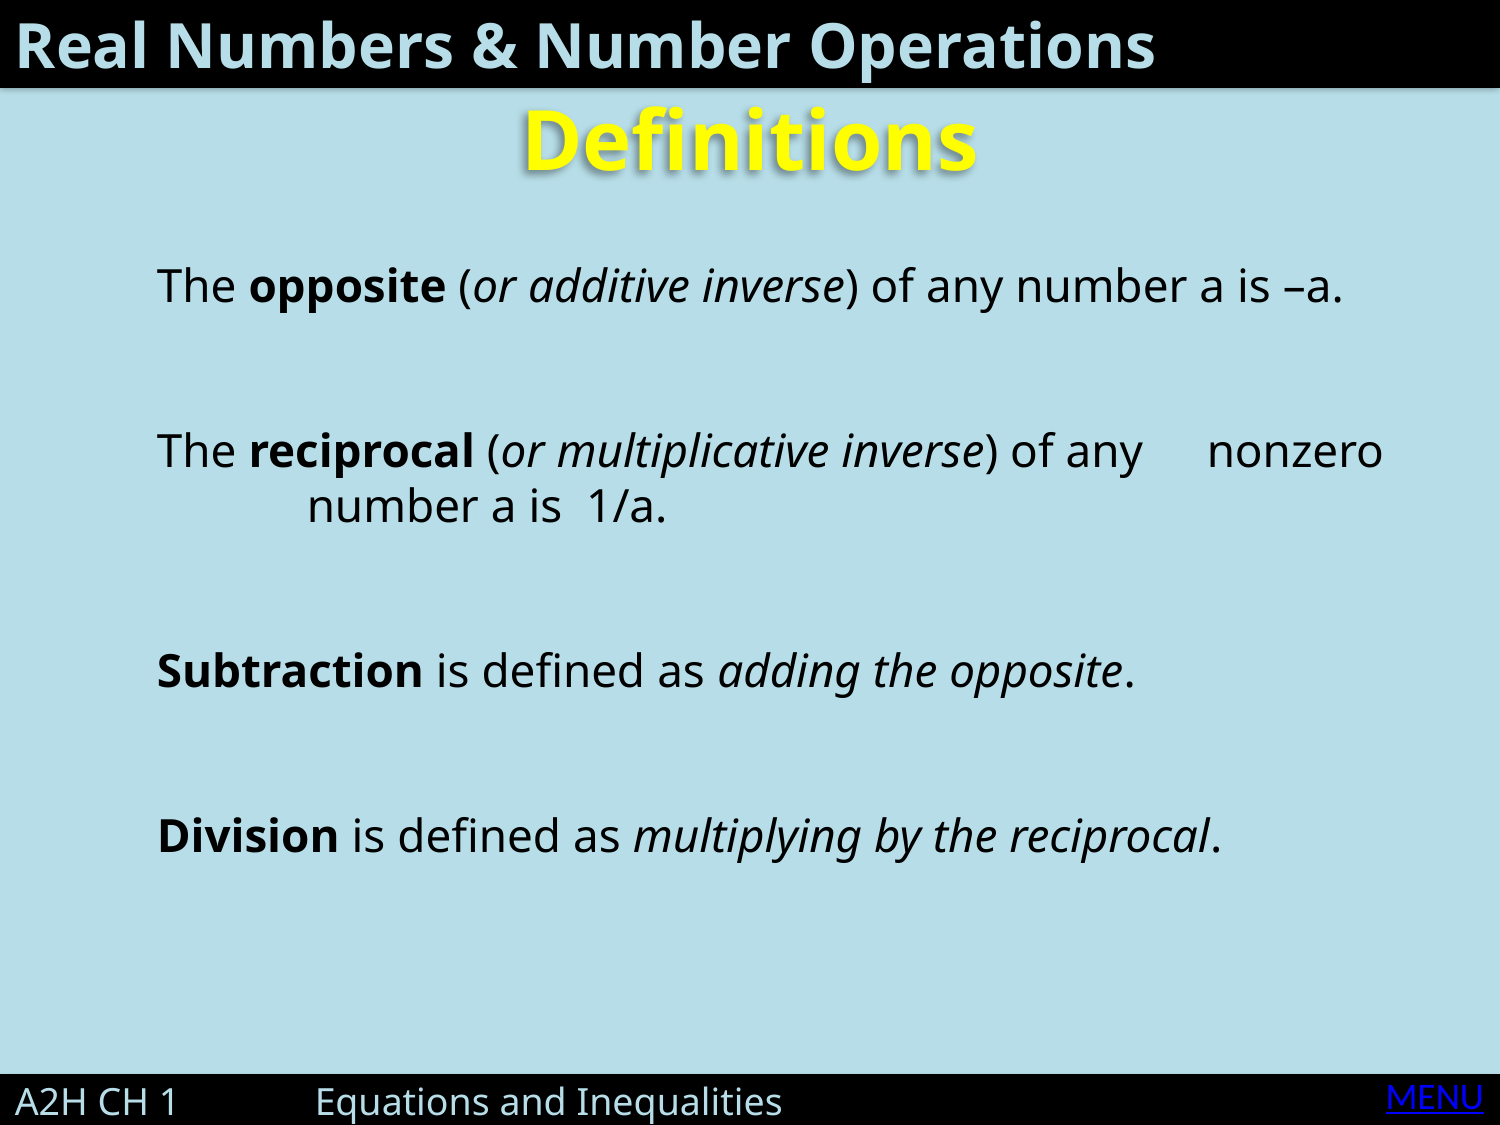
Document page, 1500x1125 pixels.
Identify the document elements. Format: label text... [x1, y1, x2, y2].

text_box A2H CH 1 Equations and Inequalities [0, 1074, 1370, 1125]
text_box MENU [1370, 1064, 1500, 1125]
title Definitions [0, 94, 1500, 288]
subtitle The opposite (or additive inverse) of any number a is –a. The reciprocal (or multiplicative inverse) of any nonzero number a is 1/a. Subtraction is defined as adding the opposite. Division is defined as multiplying by the reciprocal. [0, 162, 1488, 963]
text_box Real Numbers & Number Operations [0, 0, 1500, 88]
